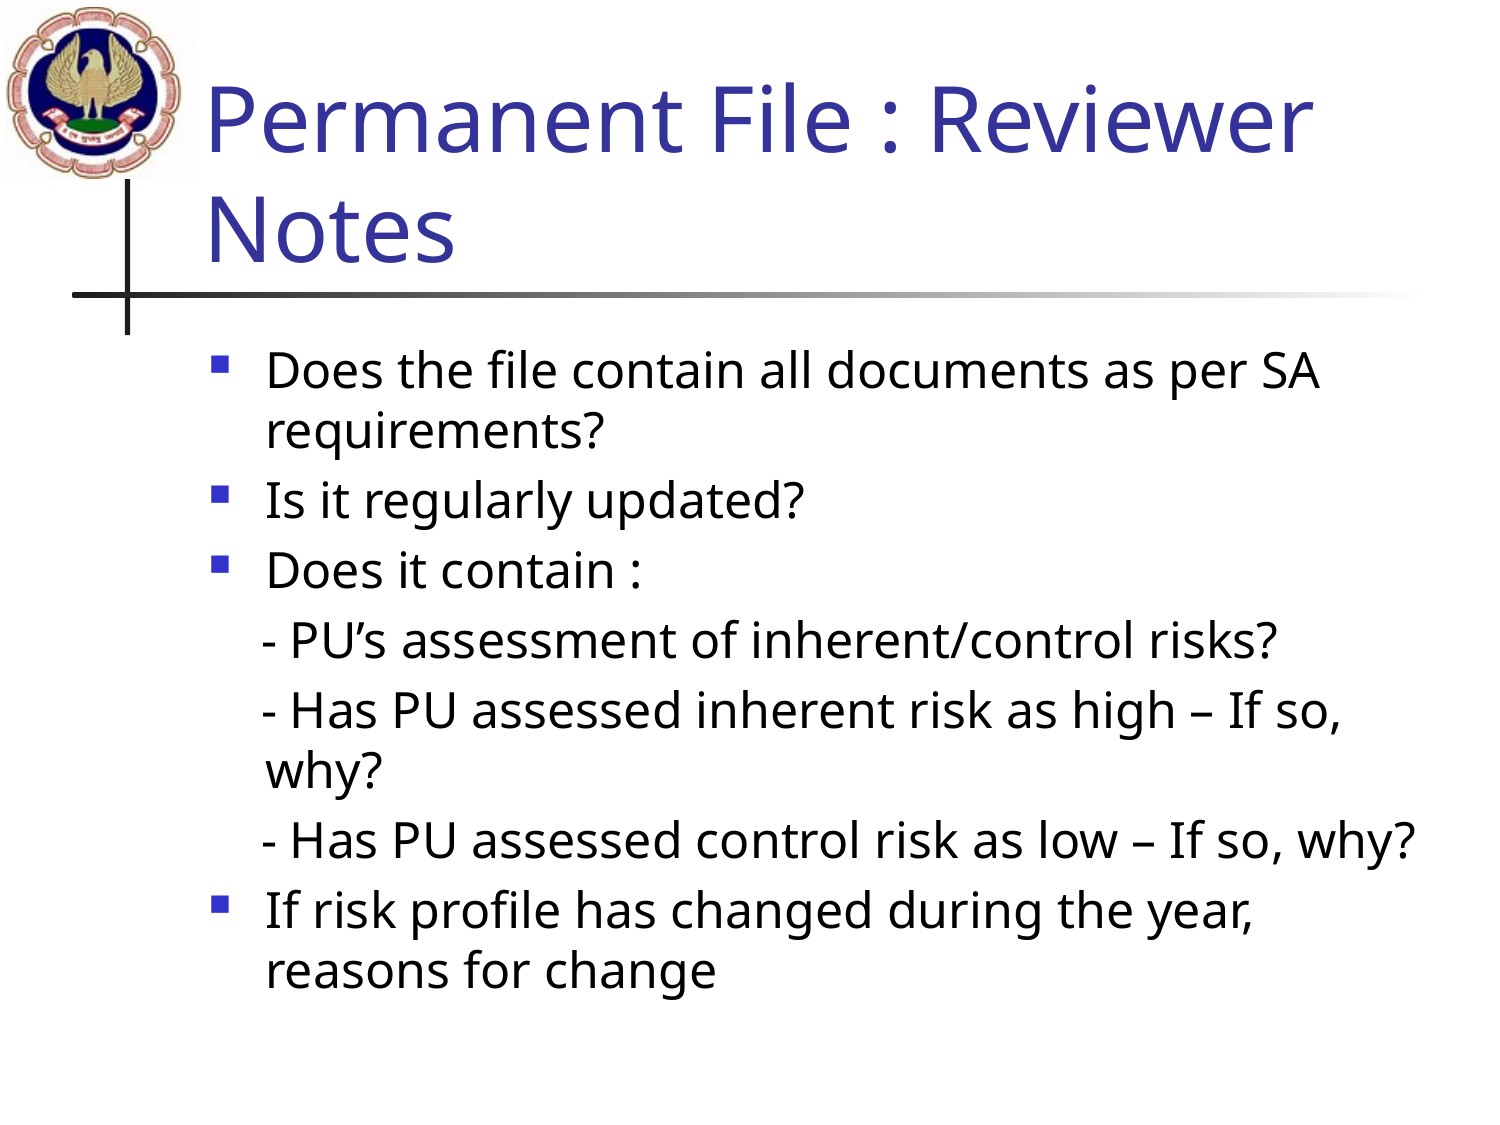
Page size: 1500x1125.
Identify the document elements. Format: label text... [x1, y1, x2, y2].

picture [5, 7, 197, 179]
title Permanent File : Reviewer Notes [188, 101, 1468, 289]
list Does the file contain all documents as per SA requirements? Is it regularly updated? Does it contain : - PU’s assessment of inherent/control risks? - Has PU assessed inherent risk as high – If so, why? - Has PU assessed control risk as low – If so, why? If risk profile has changed during the year, reasons for change [193, 330, 1470, 1007]
